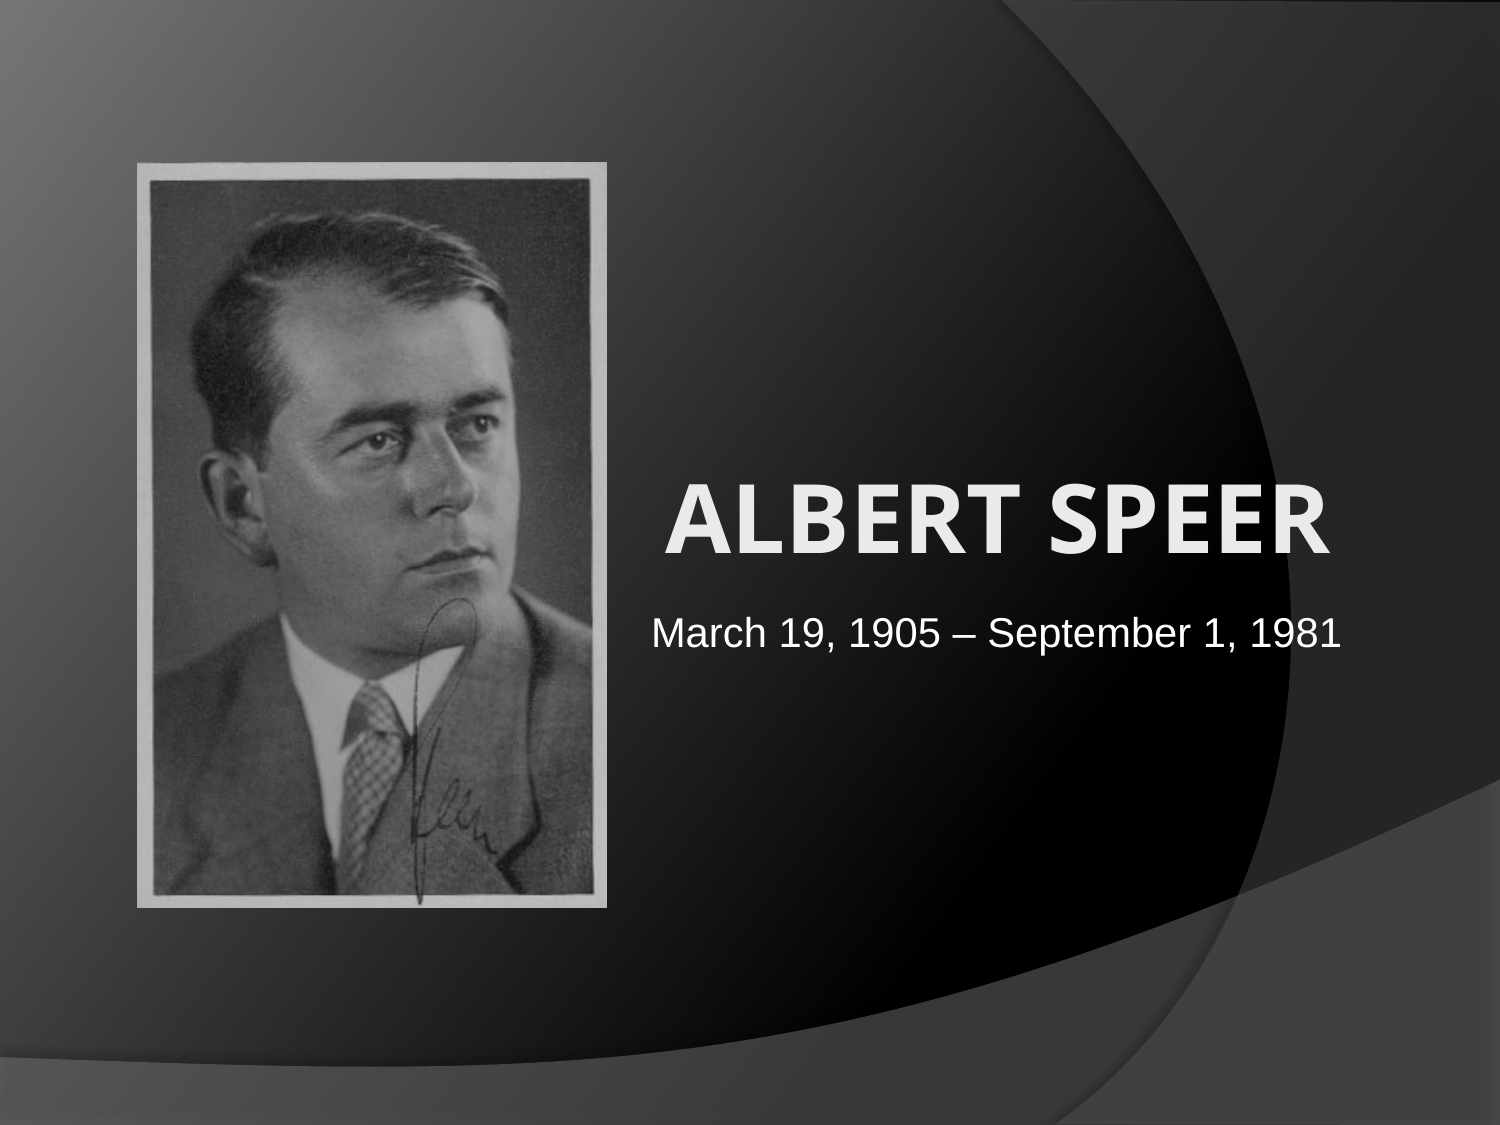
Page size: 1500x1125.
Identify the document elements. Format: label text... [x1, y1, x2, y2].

subtitle March 19, 1905 – September 1, 1981 [617, 575, 1350, 688]
picture [137, 162, 607, 909]
title Albert Speer [650, 450, 1338, 575]
